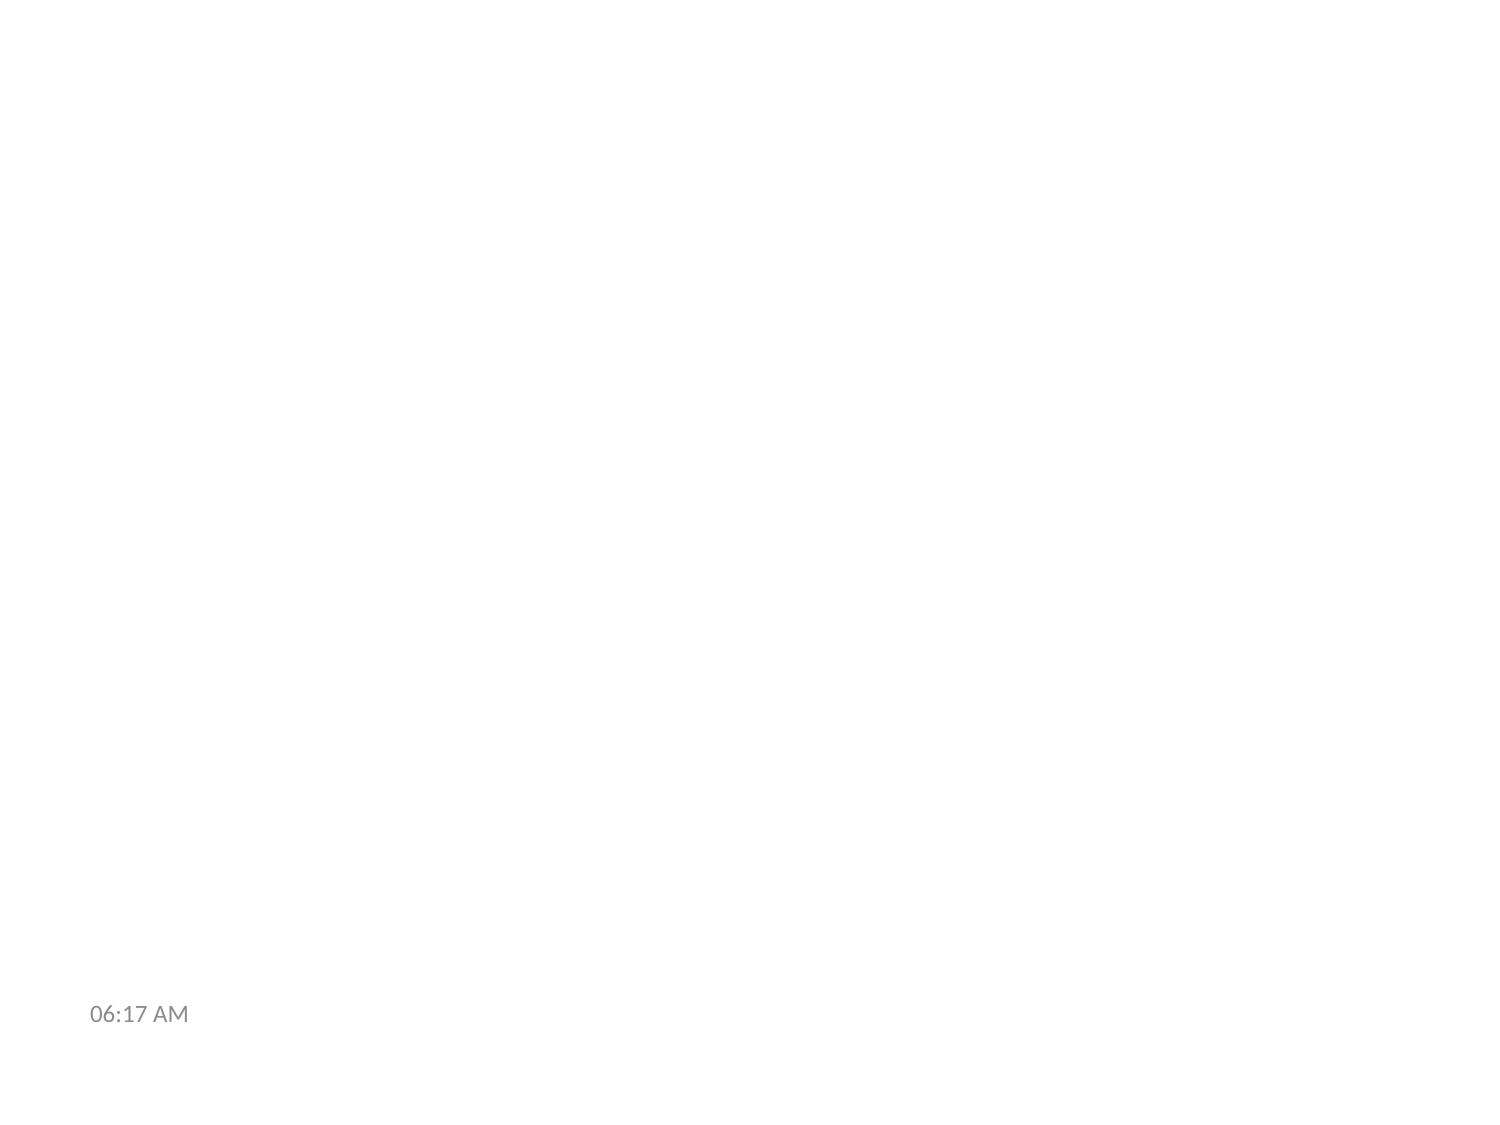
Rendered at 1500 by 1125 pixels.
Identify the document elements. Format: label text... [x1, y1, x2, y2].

text_box 3:35 PM [75, 982, 425, 1043]
